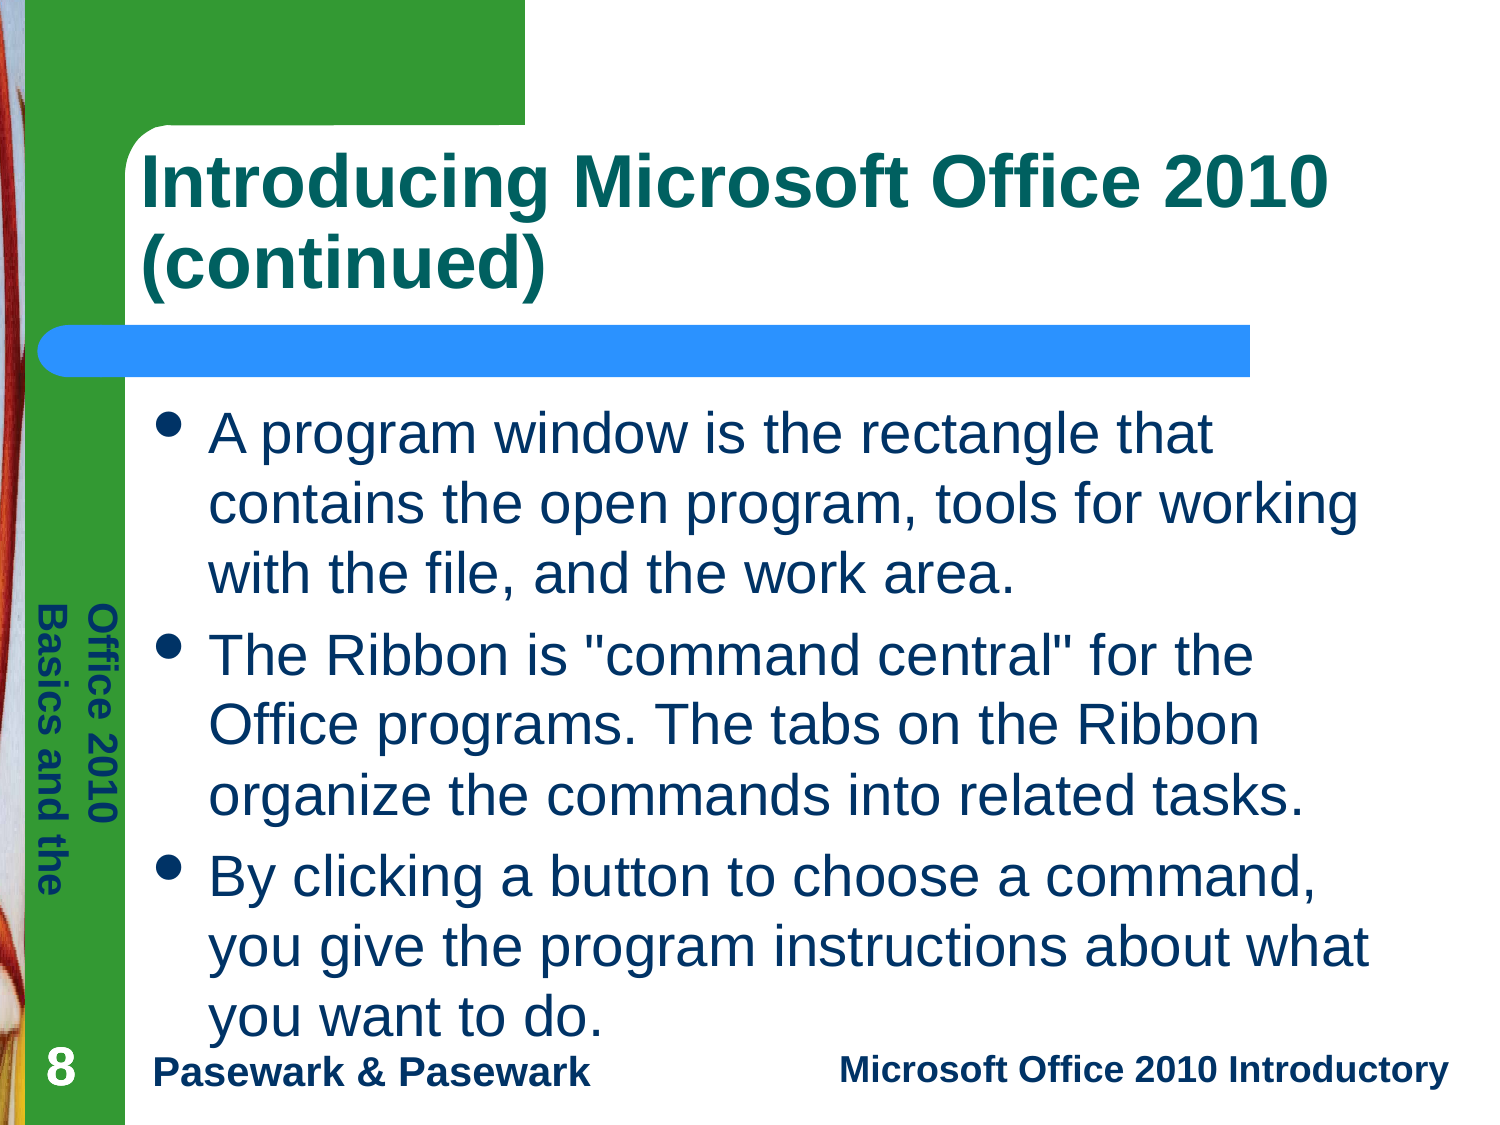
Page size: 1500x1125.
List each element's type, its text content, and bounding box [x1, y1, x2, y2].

list A program window is the rectangle that contains the open program, tools for working with the file, and the work area. The Ribbon is "command central" for the Office programs. The tabs on the Ribbon organize the commands into related tasks. By clicking a button to choose a command, you give the program instructions about what you want to do. [137, 387, 1400, 1038]
title Introducing Microsoft Office 2010 (continued) [124, 124, 1500, 313]
text_box 8 [13, 1023, 111, 1105]
picture [0, 0, 25, 1125]
